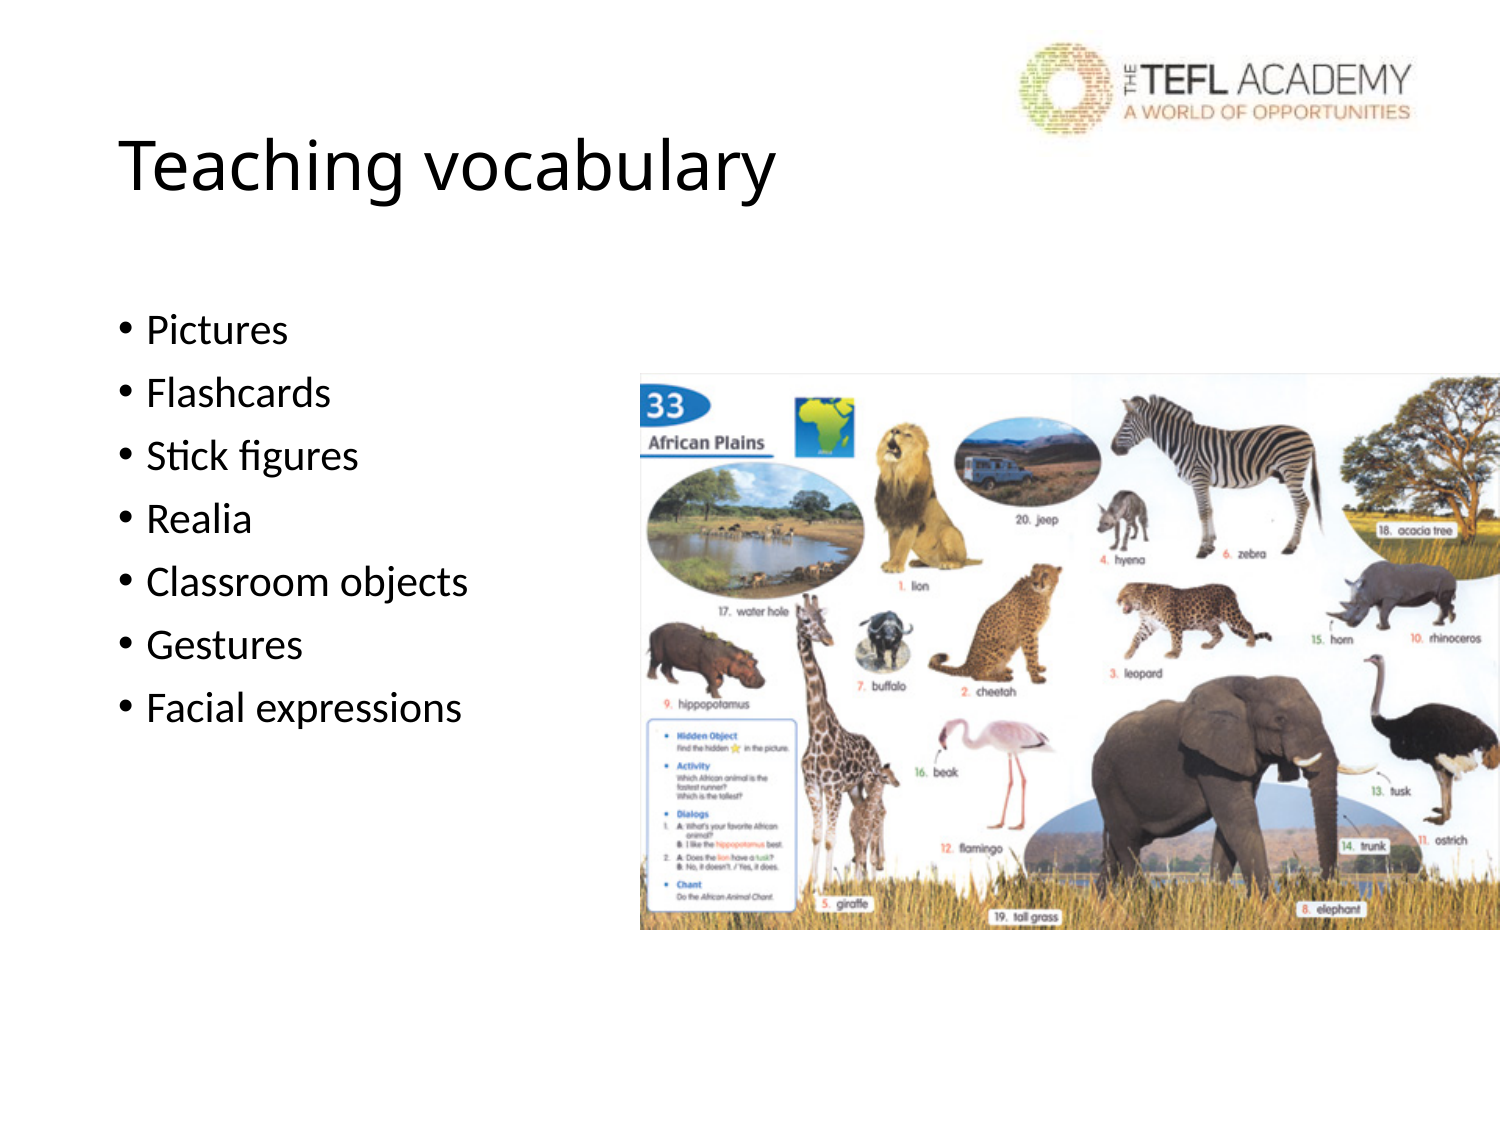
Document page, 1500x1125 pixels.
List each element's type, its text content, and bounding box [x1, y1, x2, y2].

list Pictures Flashcards Stick figures Realia Classroom objects Gestures Facial expressions [103, 299, 1397, 1014]
picture [640, 373, 1500, 930]
title Teaching vocabulary [103, 59, 1397, 278]
picture [1002, 30, 1446, 157]
